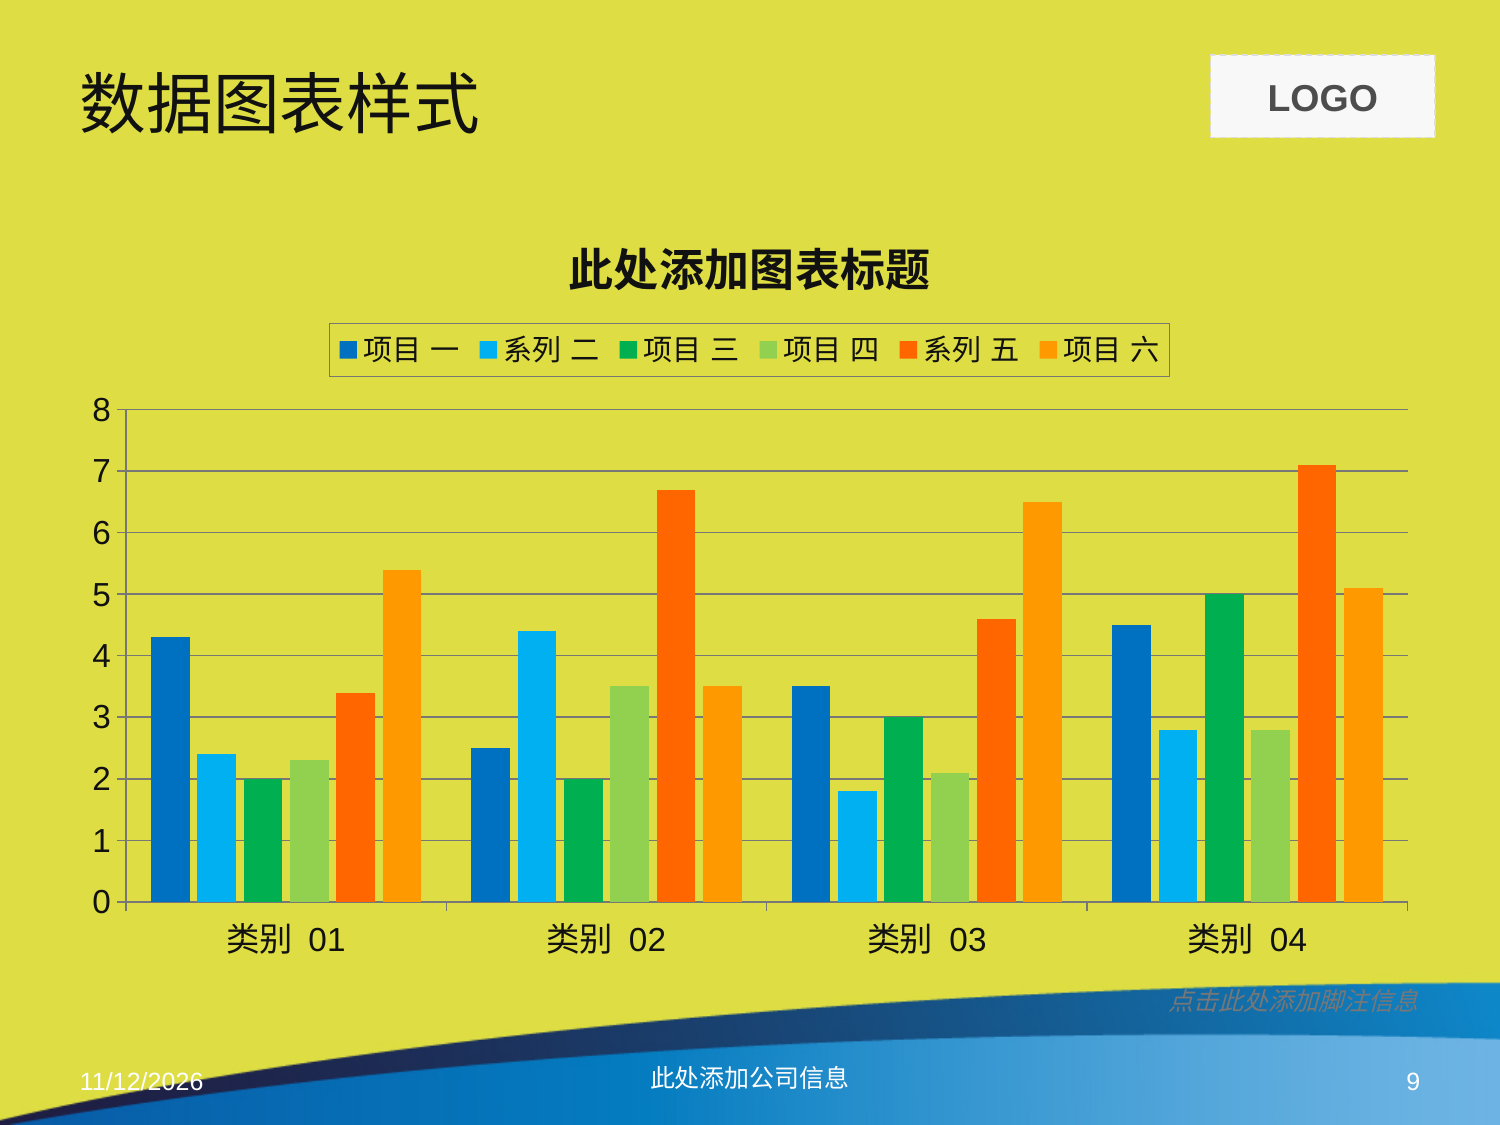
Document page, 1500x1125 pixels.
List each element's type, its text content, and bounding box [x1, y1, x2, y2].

title 数据图表样式 [64, 42, 1436, 161]
chart [64, 196, 1436, 977]
picture [0, 0, 1500, 1125]
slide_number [64, 1058, 415, 1103]
text_box 点击此处添加脚注信息 [1153, 984, 1434, 1023]
footer 此处添加公司信息 [512, 1058, 988, 1103]
slide_number 9 [1085, 1058, 1436, 1103]
